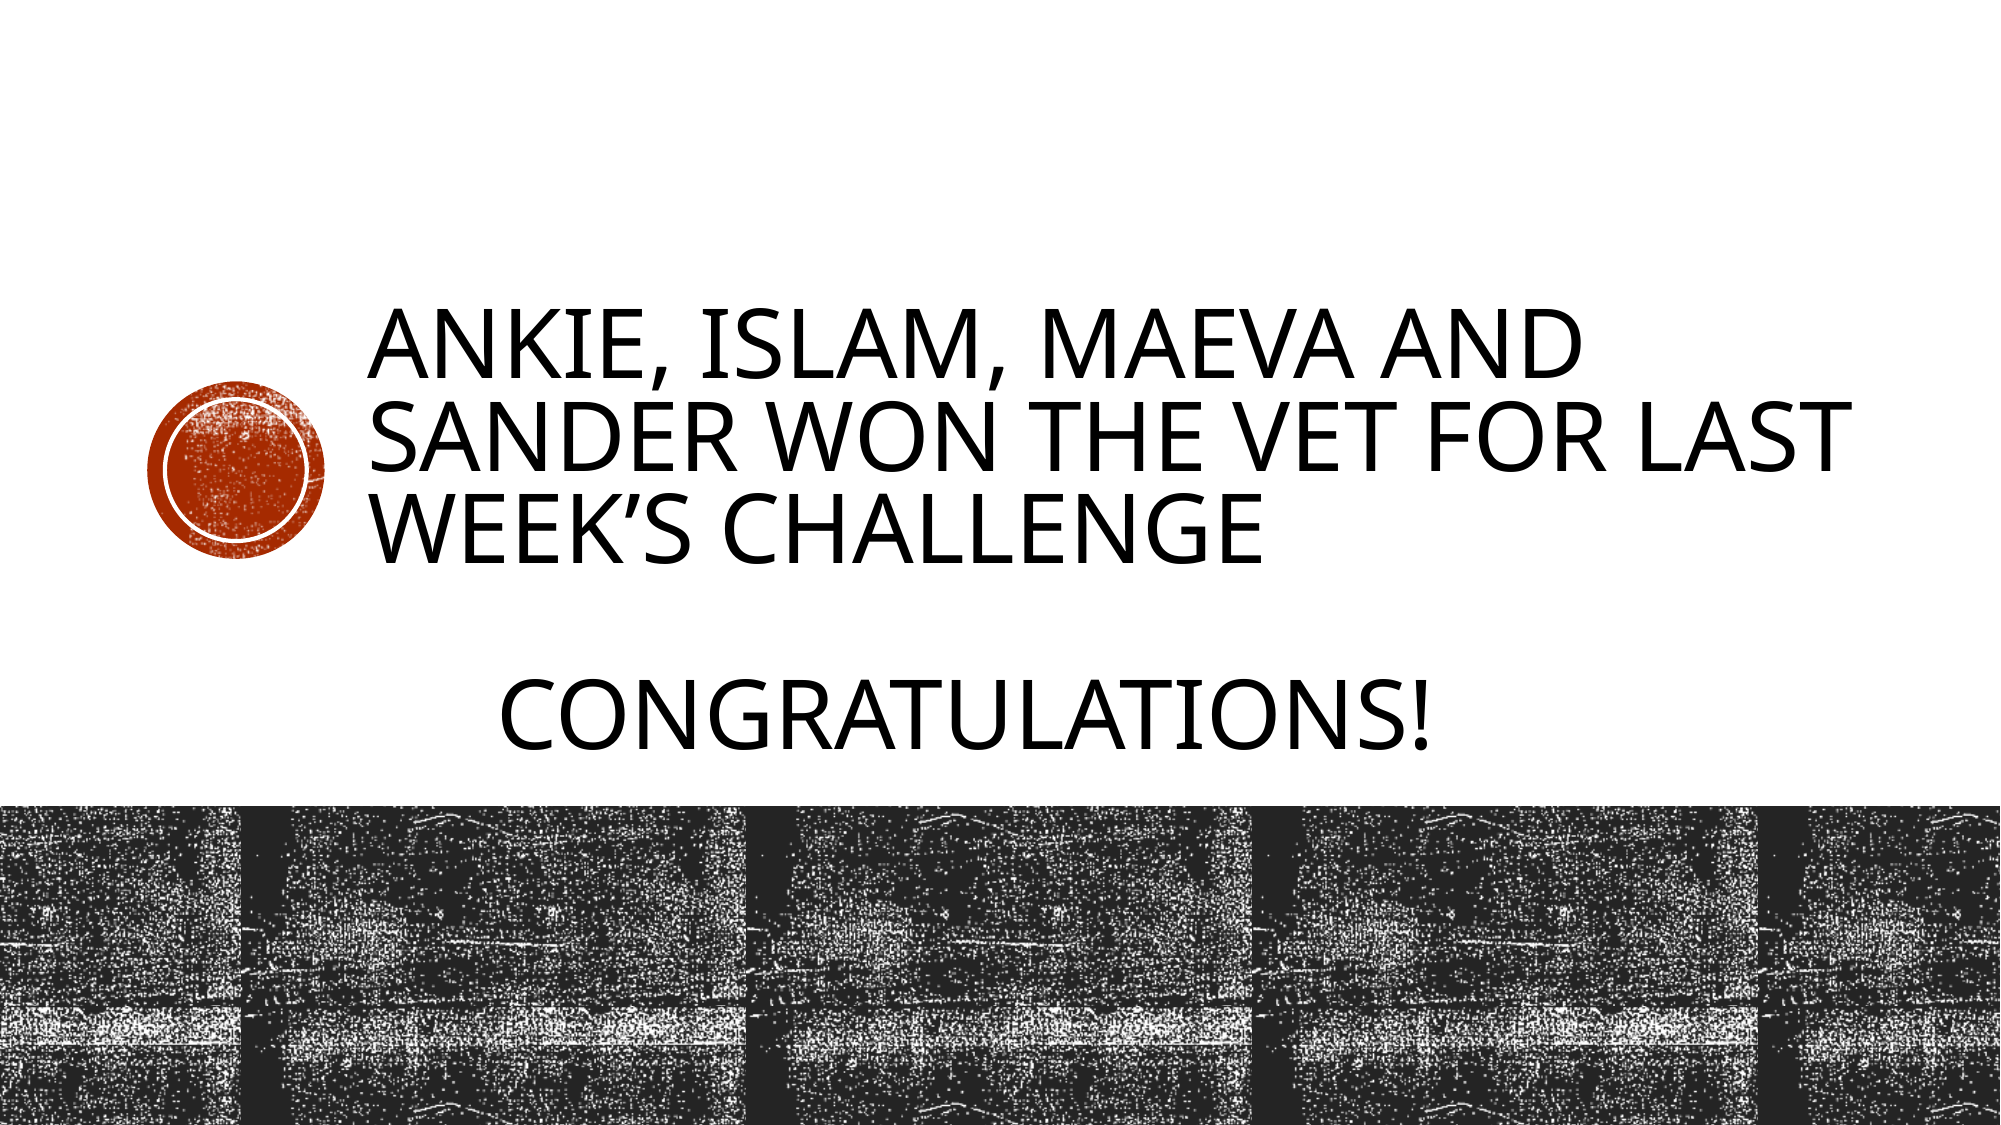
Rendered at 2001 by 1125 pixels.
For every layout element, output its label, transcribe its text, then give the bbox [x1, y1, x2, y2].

title ankie, islam, maeva and sander won the vet for last week’s challenge Congratulations! [352, 201, 1875, 779]
